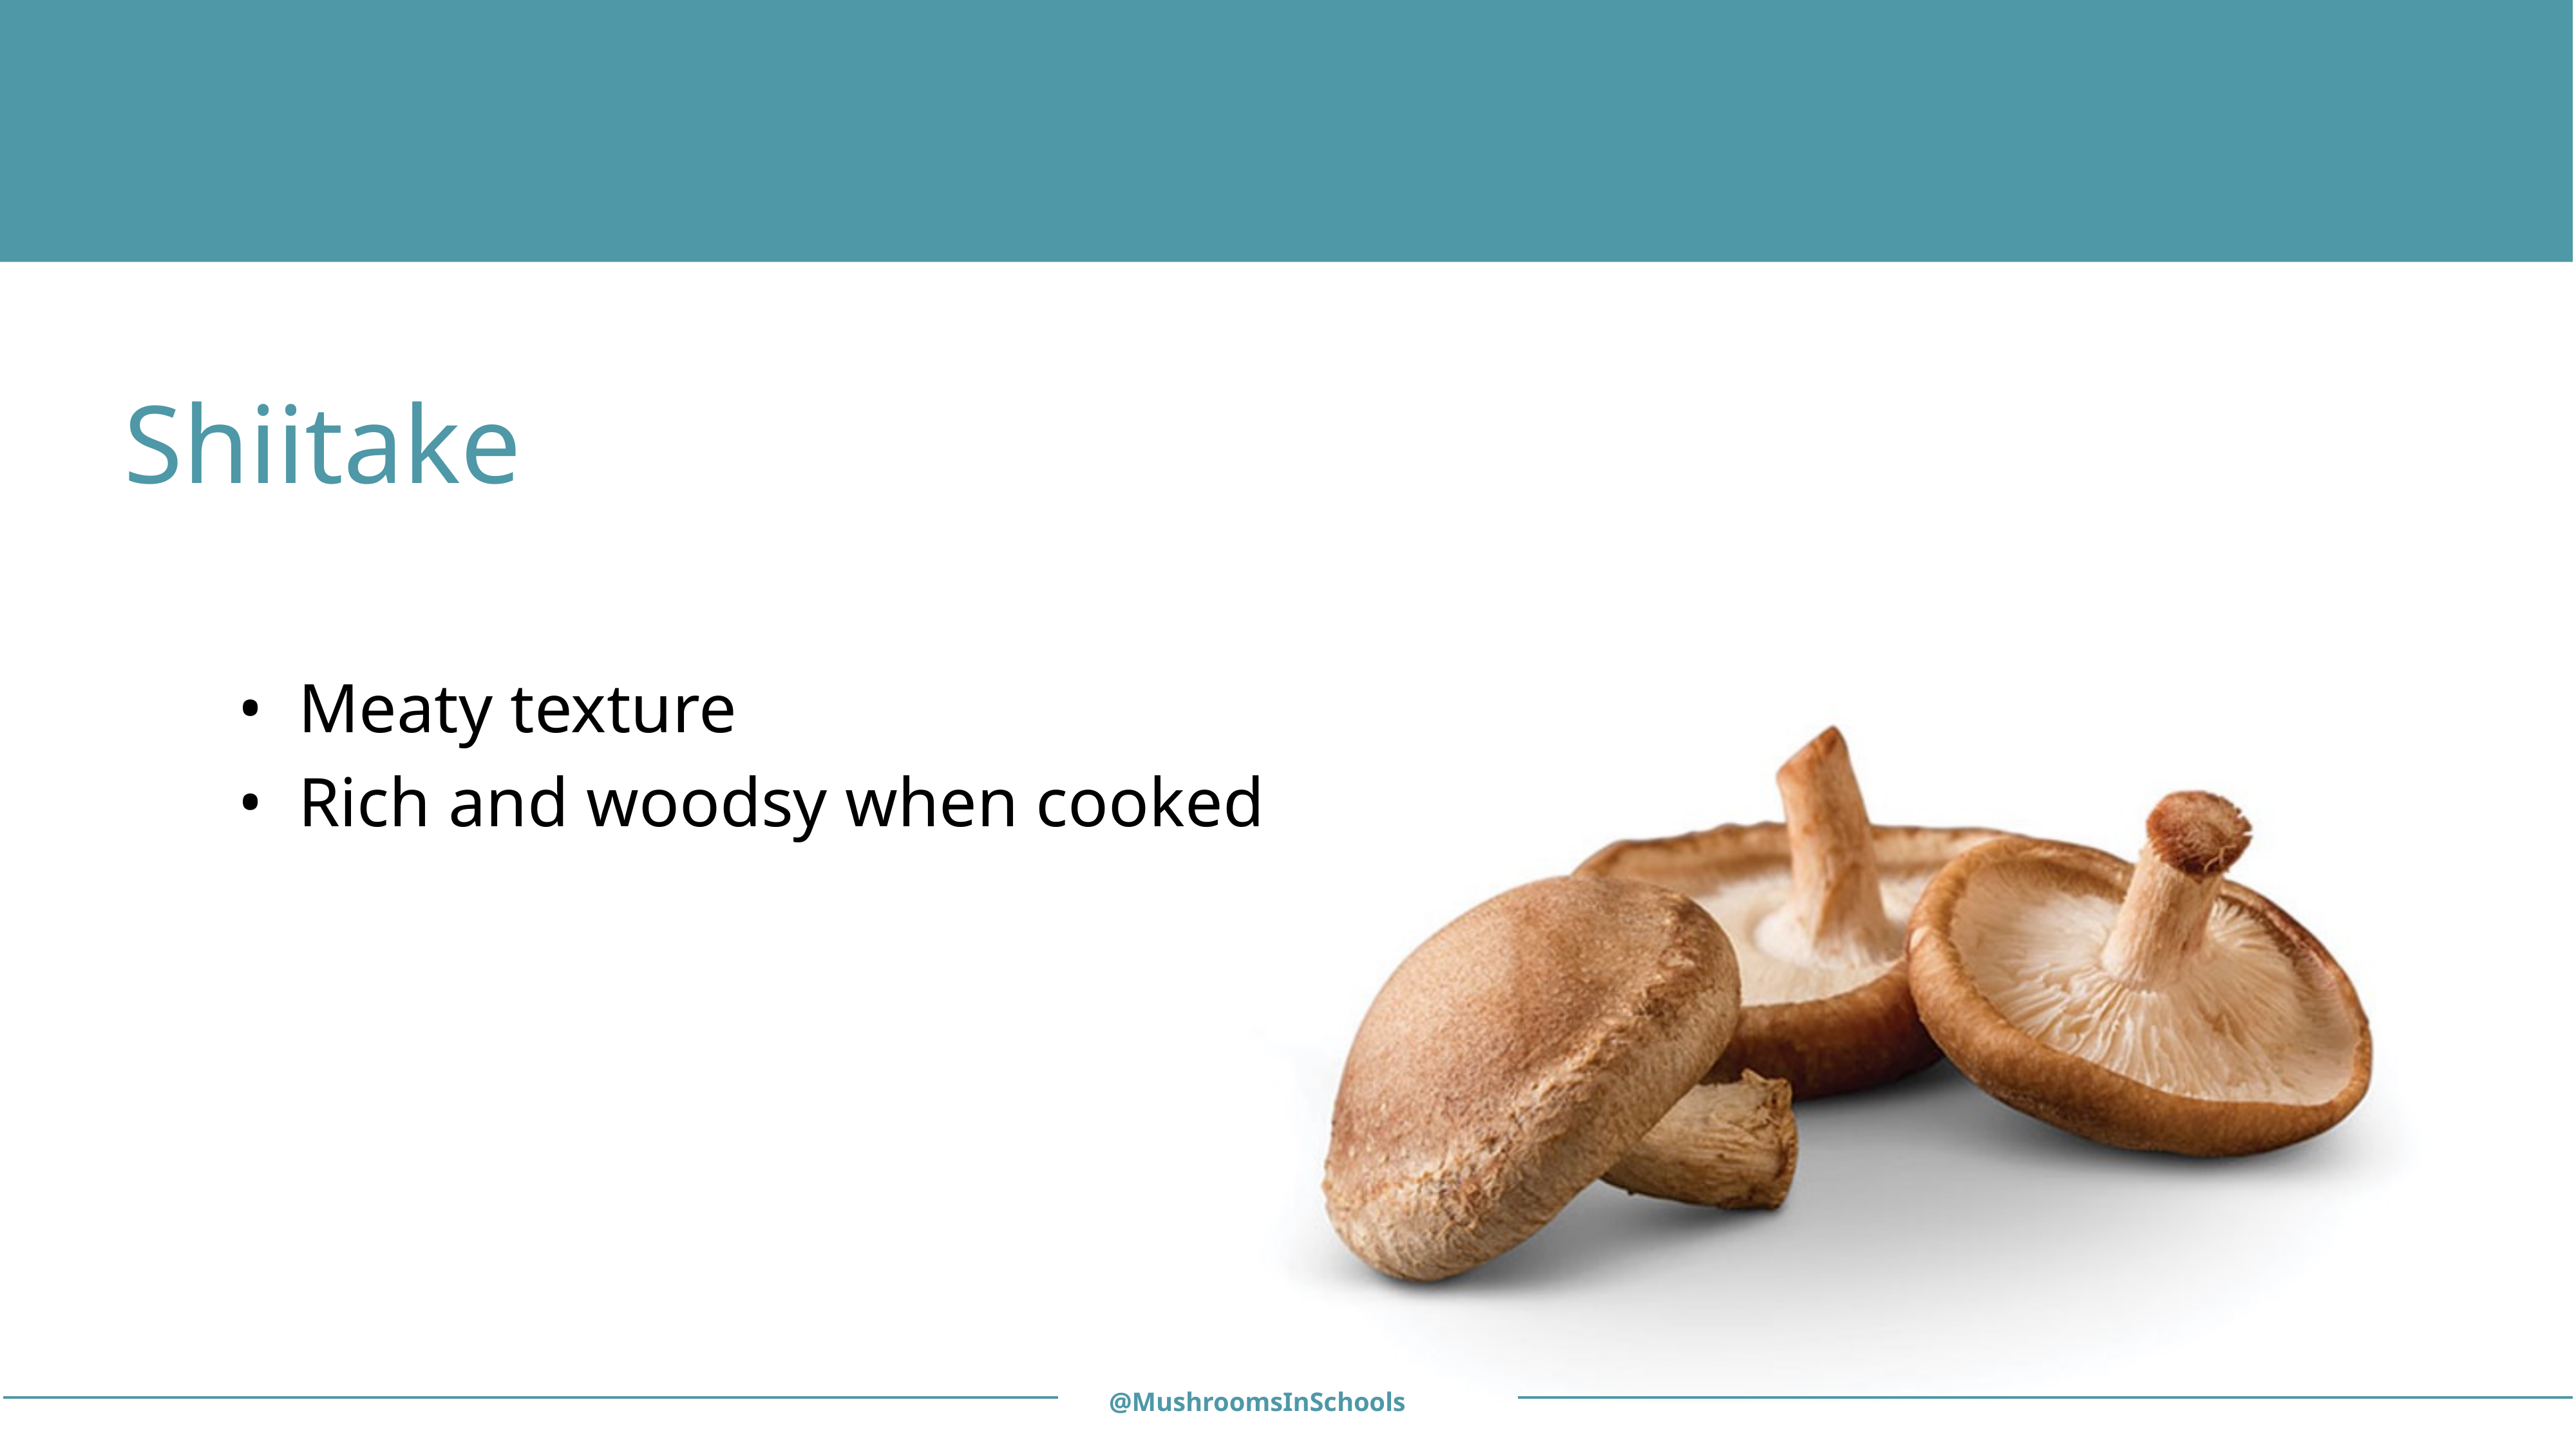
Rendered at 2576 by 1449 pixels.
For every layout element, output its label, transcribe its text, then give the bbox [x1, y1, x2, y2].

text_box @MushroomsInSchools [1103, 1359, 1473, 1423]
text_box Shiitake [118, 370, 532, 510]
text_box [0, 0, 2573, 262]
picture [1172, 629, 2479, 1404]
text_box • Meaty texture • Rich and woodsy when cooked [232, 620, 1271, 846]
